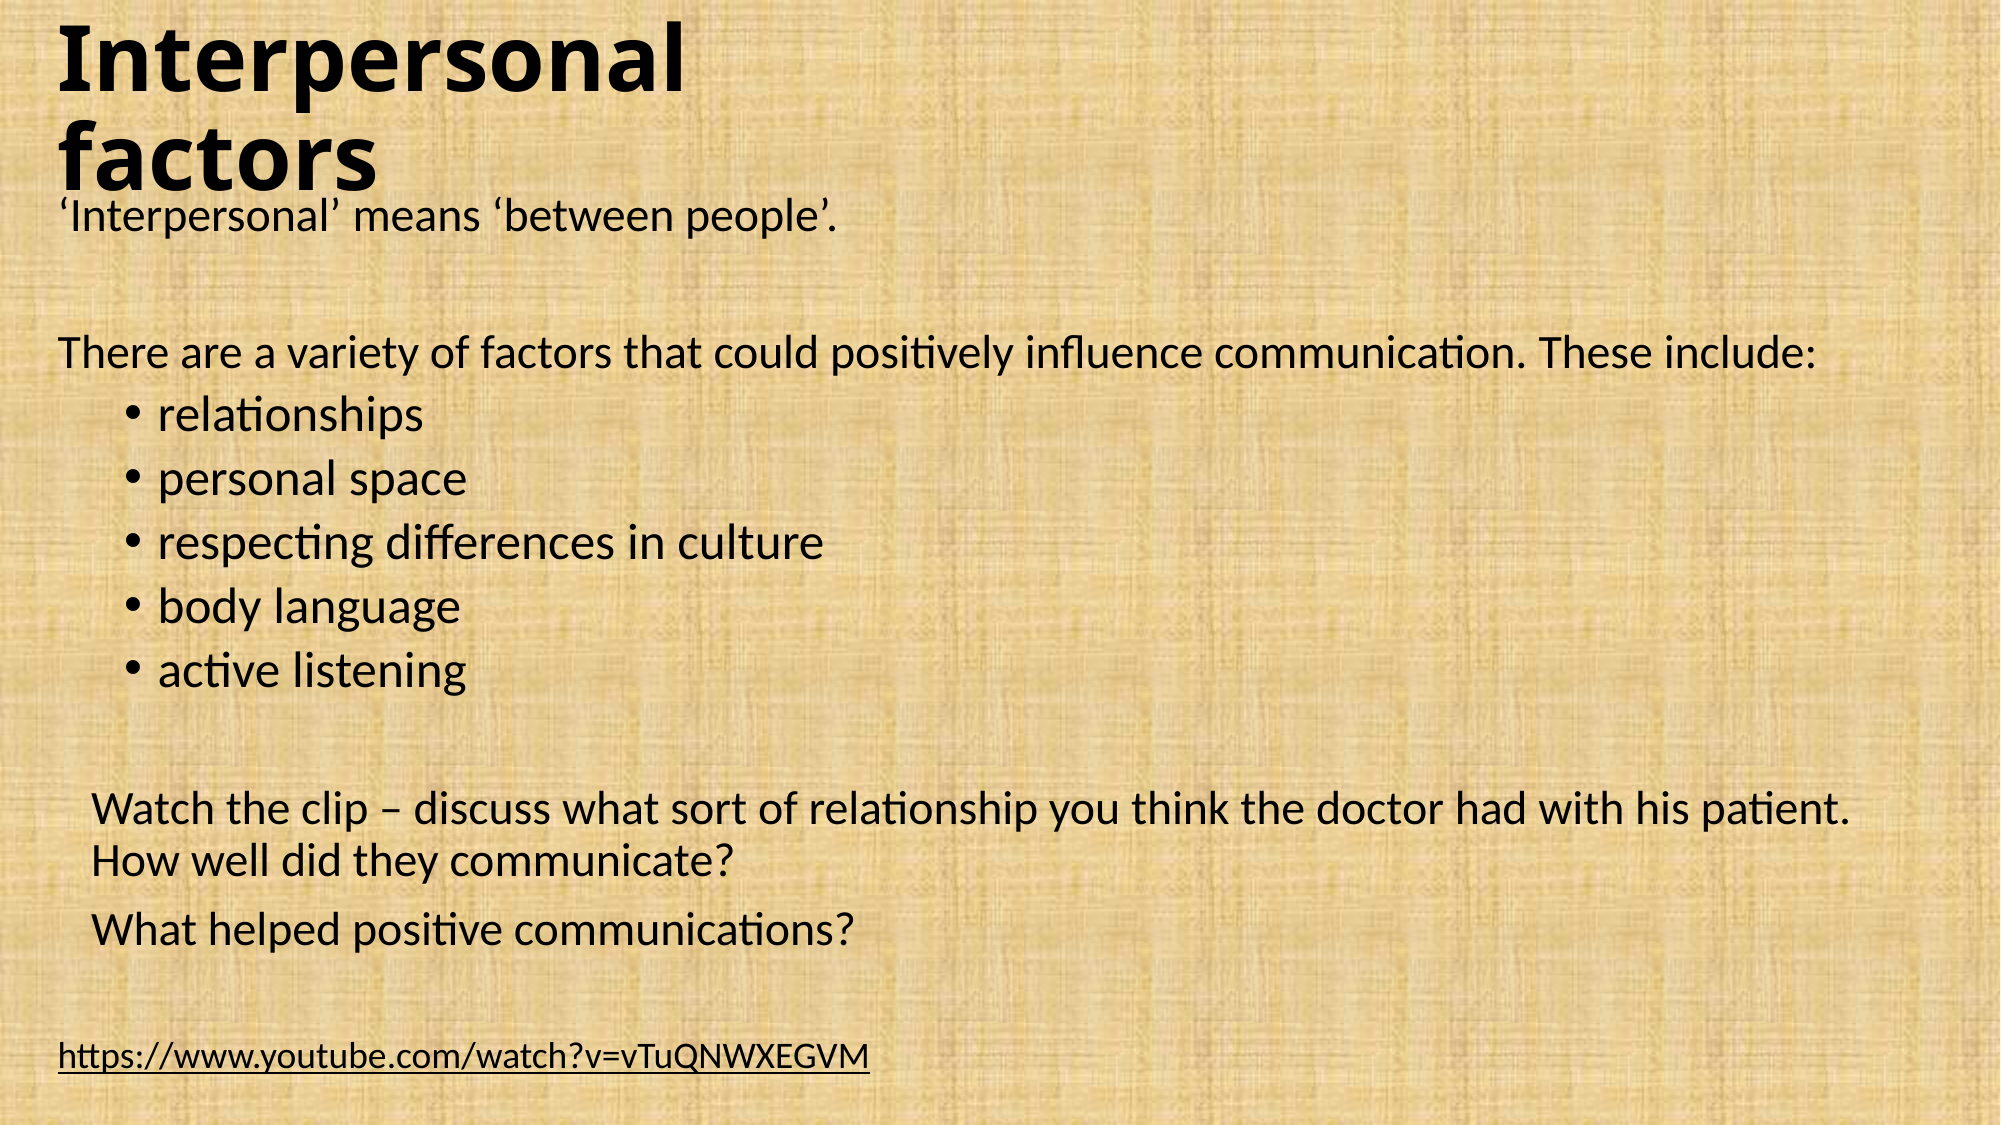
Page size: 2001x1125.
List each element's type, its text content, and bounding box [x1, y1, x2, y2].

list ‘Interpersonal’ means ‘between people’. There are a variety of factors that could positively influence communication. These include: relationships personal space respecting differences in culture body language active listening Watch the clip – discuss what sort of relationship you think the doctor had with his patient. How well did they communicate? What helped positive communications? [42, 183, 1958, 974]
text_box https://www.youtube.com/watch?v=vTuQNWXEGVM [42, 1024, 1043, 1084]
title Interpersonal factors [42, 40, 861, 183]
picture [0, 0, 2001, 1125]
